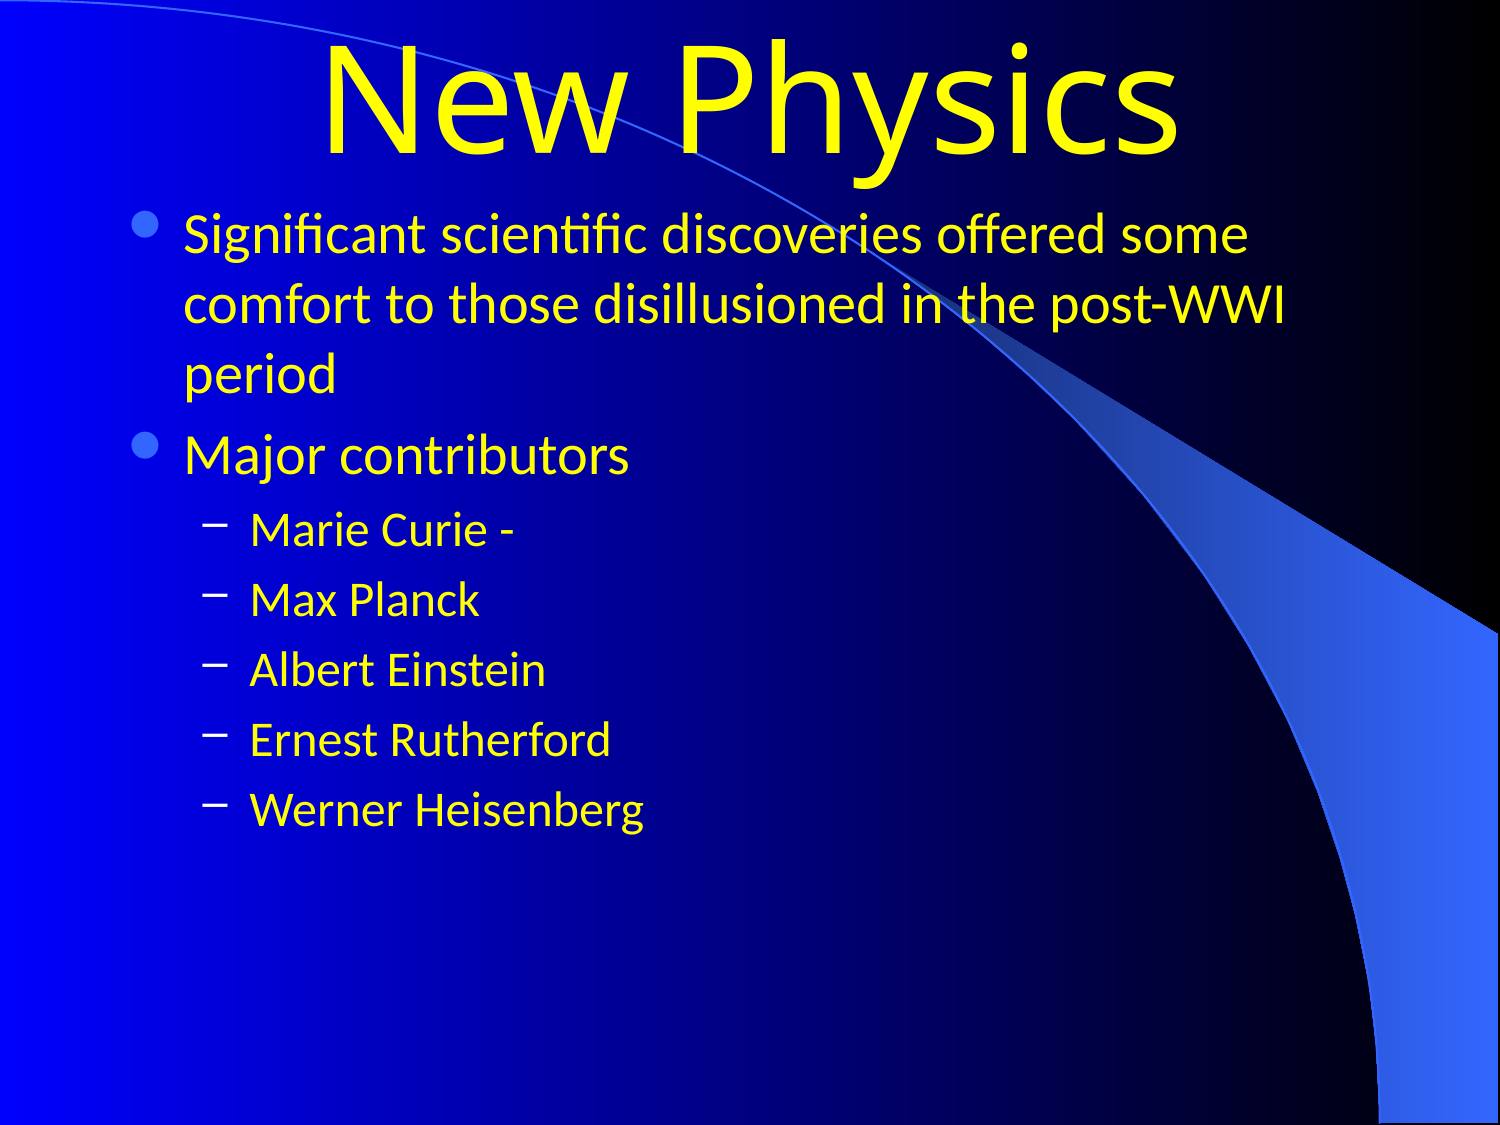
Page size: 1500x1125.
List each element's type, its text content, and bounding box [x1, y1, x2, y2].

list Significant scientific discoveries offered some comfort to those disillusioned in the post-WWI period Major contributors Marie Curie - Max Planck Albert Einstein Ernest Rutherford Werner Heisenberg [112, 187, 1388, 863]
title New Physics [112, 0, 1388, 187]
